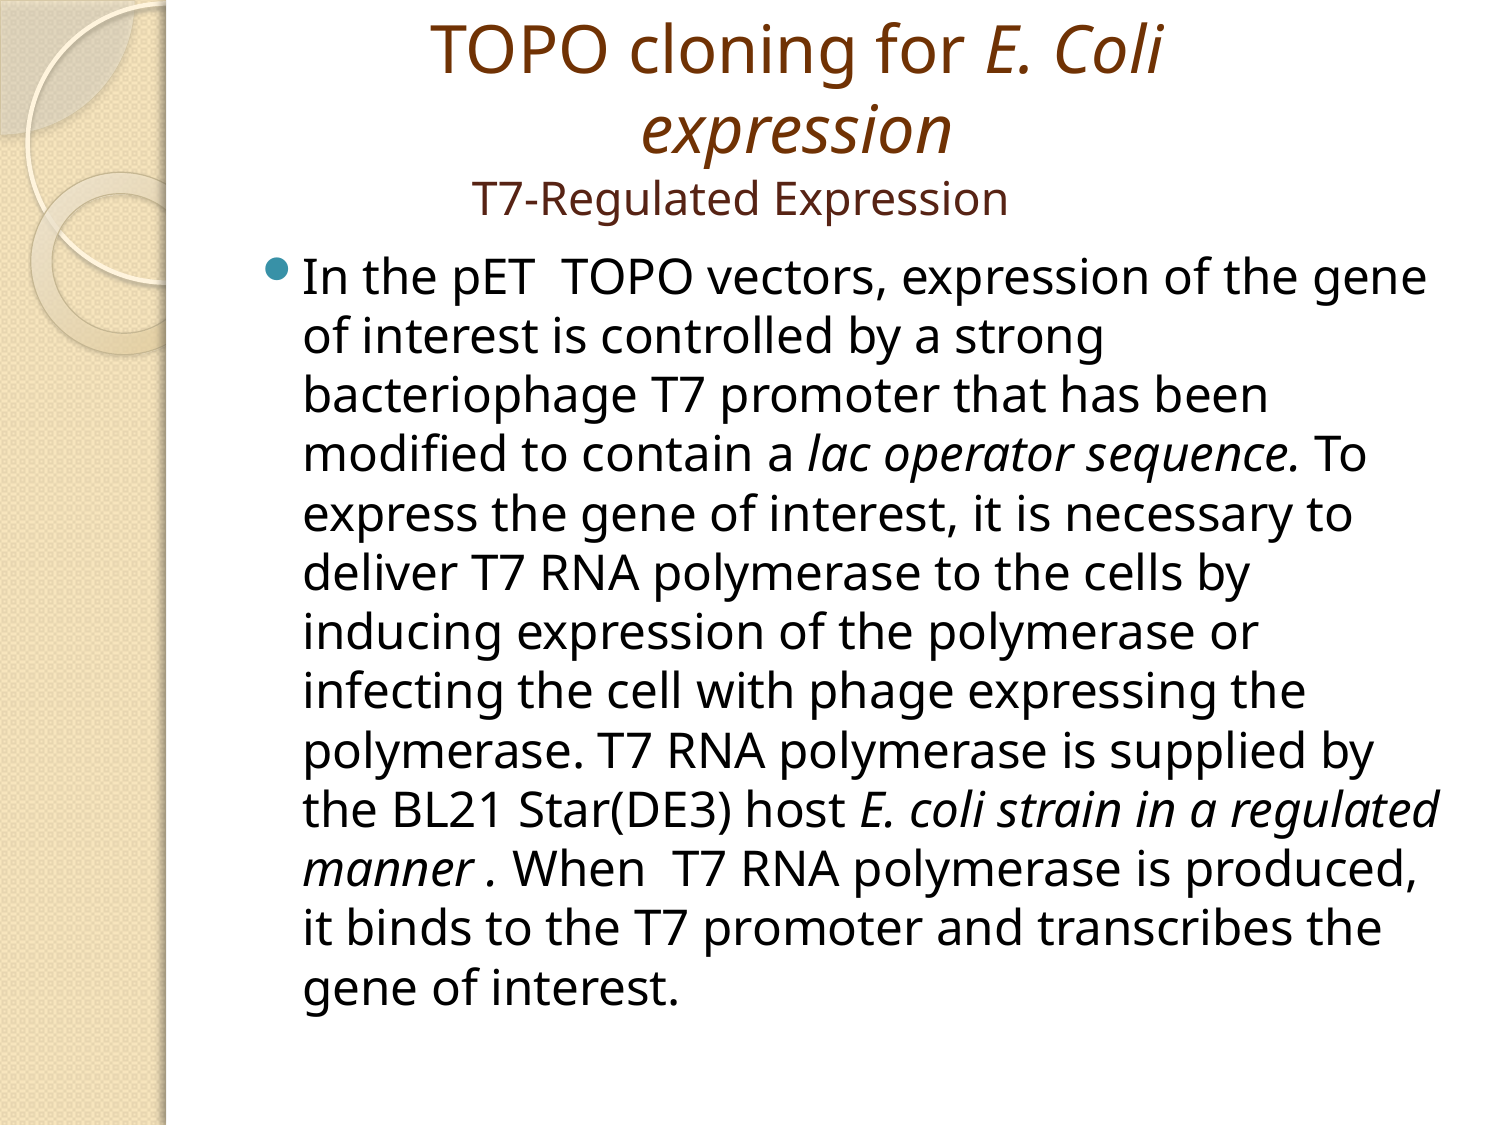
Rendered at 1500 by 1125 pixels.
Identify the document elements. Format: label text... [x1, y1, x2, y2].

list In the pET TOPO vectors, expression of the gene of interest is controlled by a strong bacteriophage T7 promoter that has been modified to contain a lac operator sequence. To express the gene of interest, it is necessary to deliver T7 RNA polymerase to the cells by inducing expression of the polymerase or infecting the cell with phage expressing the polymerase. T7 RNA polymerase is supplied by the BL21 Star(DE3) host E. coli strain in a regulated manner . When T7 RNA polymerase is produced, it binds to the T7 promoter and transcribes the gene of interest. [235, 237, 1466, 1025]
text_box TOPO cloning for E. Coli expression [360, 0, 1235, 175]
title T7-Regulated Expression [235, 160, 1247, 233]
